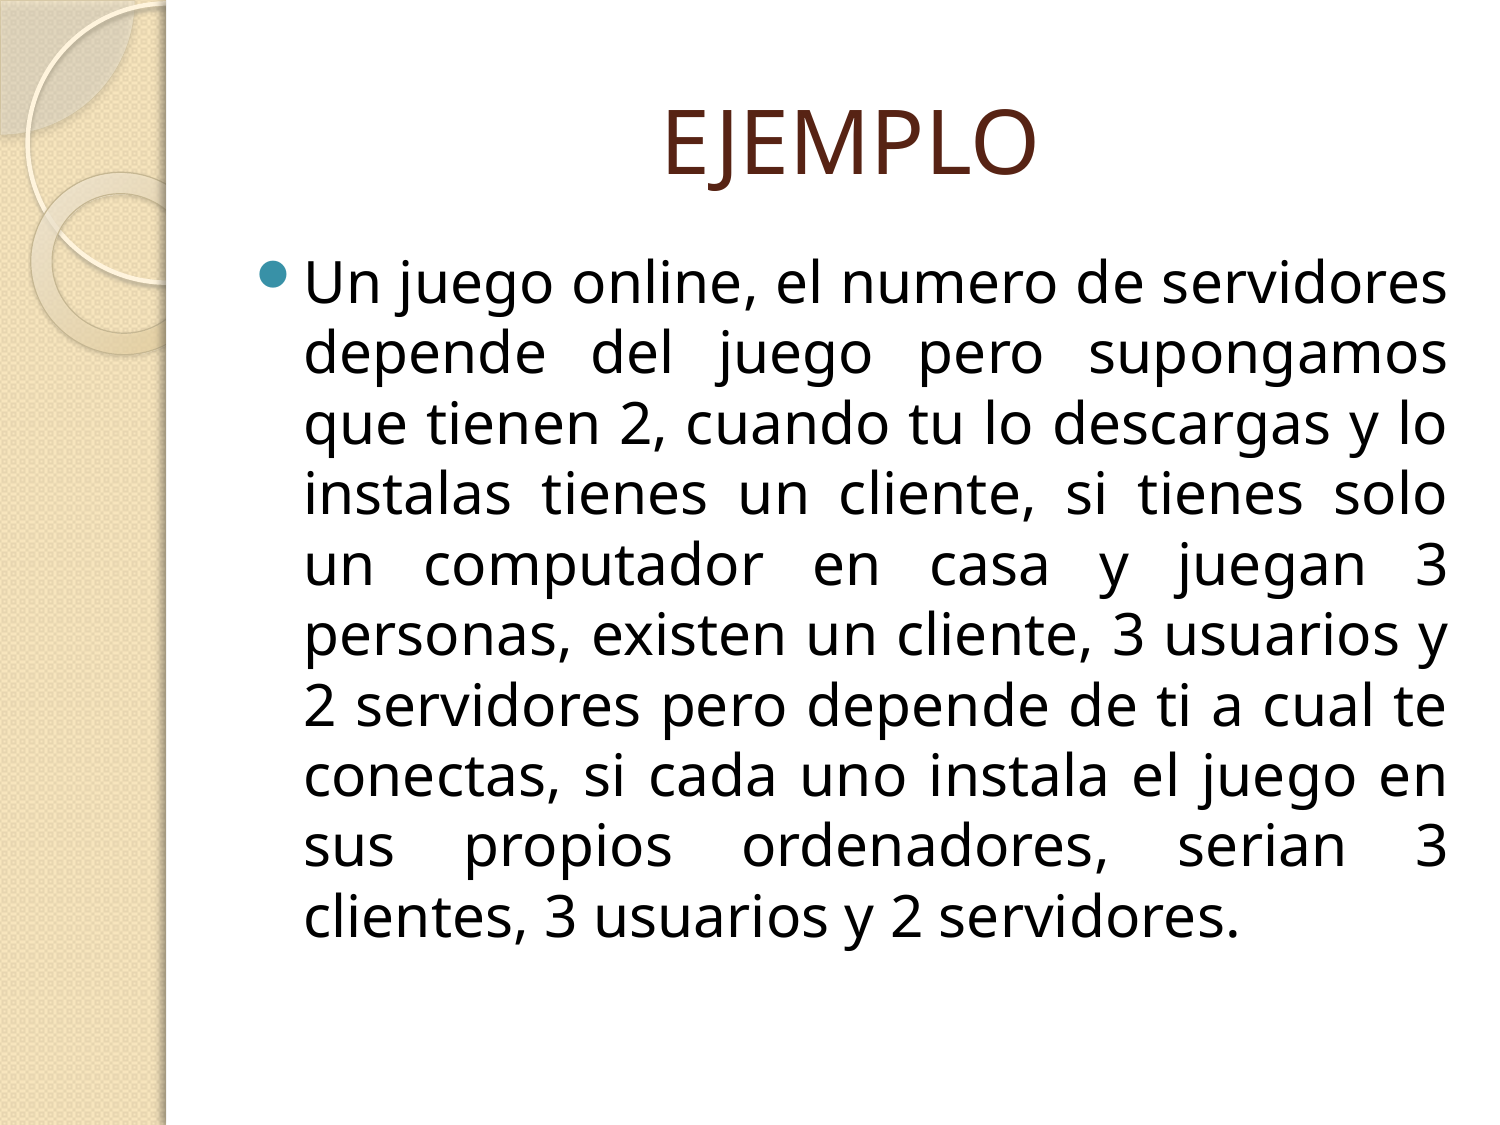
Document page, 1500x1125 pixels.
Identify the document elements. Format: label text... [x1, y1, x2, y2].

title EJEMPLO [235, 45, 1466, 233]
list Un juego online, el numero de servidores depende del juego pero supongamos que tienen 2, cuando tu lo descargas y lo instalas tienes un cliente, si tienes solo un computador en casa y juegan 3 personas, existen un cliente, 3 usuarios y 2 servidores pero depende de ti a cual te conectas, si cada uno instala el juego en sus propios ordenadores, serian 3 clientes, 3 usuarios y 2 servidores. [235, 237, 1466, 1025]
